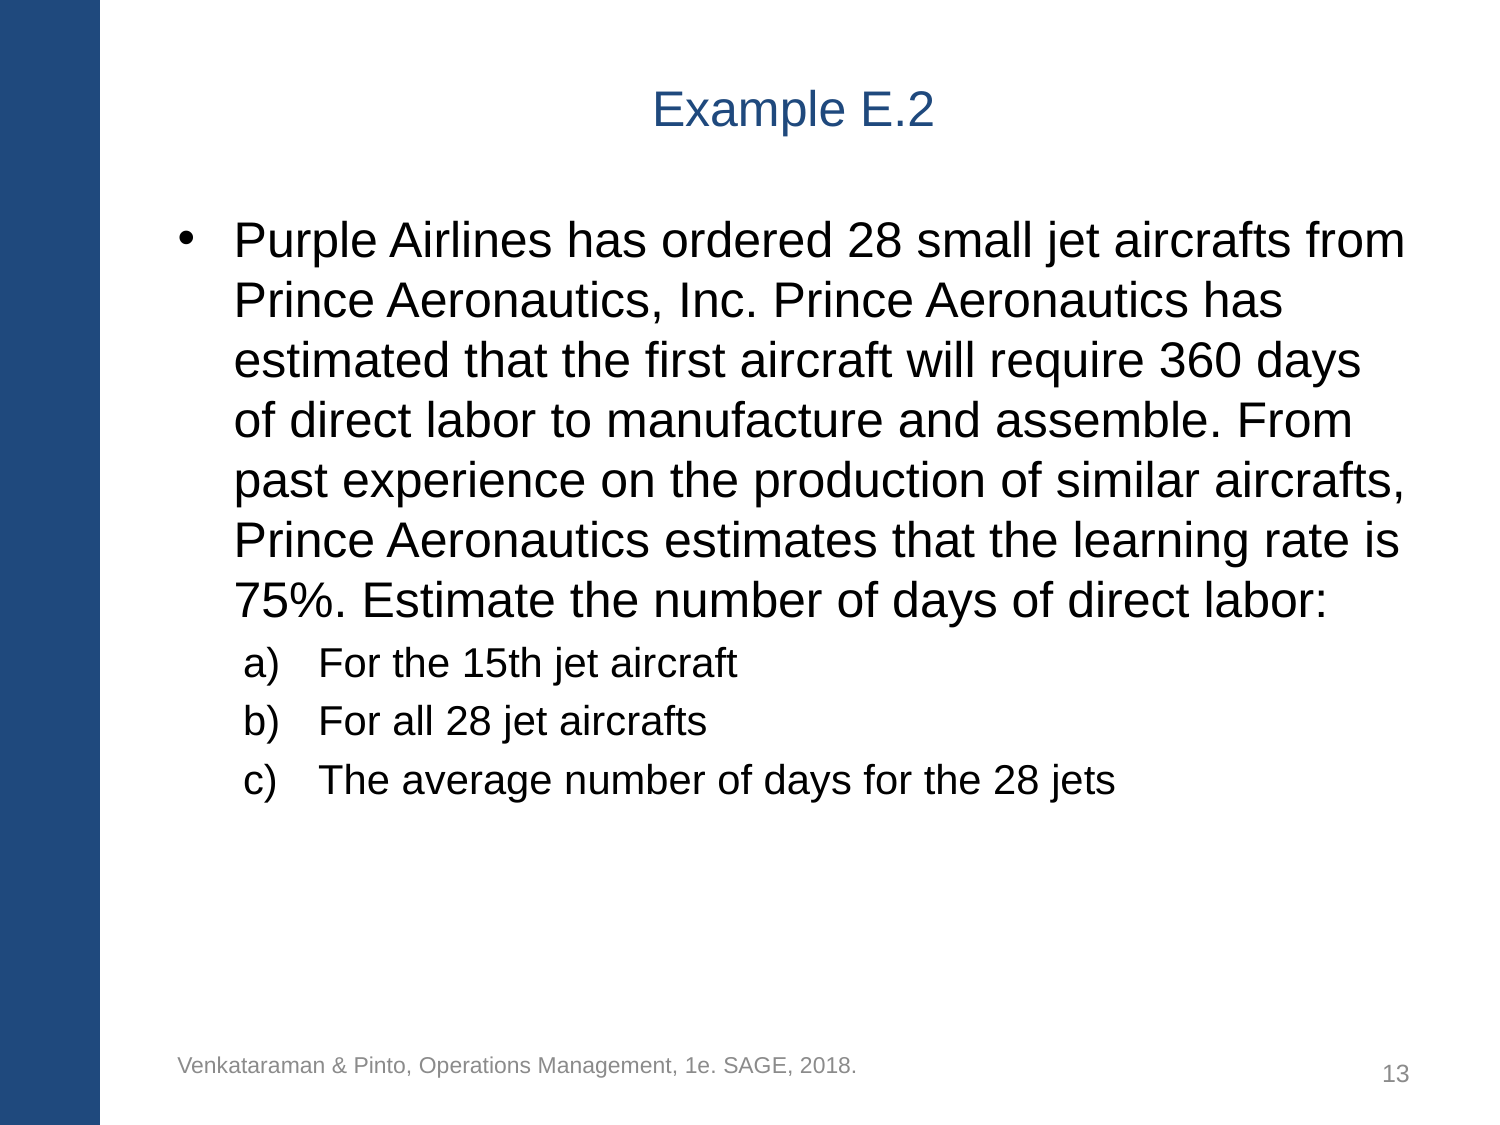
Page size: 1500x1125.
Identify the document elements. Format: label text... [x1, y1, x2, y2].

list Purple Airlines has ordered 28 small jet aircrafts from Prince Aeronautics, Inc. Prince Aeronautics has estimated that the first aircraft will require 360 days of direct labor to manufacture and assemble. From past experience on the production of similar aircrafts, Prince Aeronautics estimates that the learning rate is 75%. Estimate the number of days of direct labor: For the 15th jet aircraft For all 28 jet aircrafts The average number of days for the 28 jets [162, 200, 1425, 1025]
footer Venkataraman & Pinto, Operations Management, 1e. SAGE, 2018. [162, 1042, 1313, 1103]
slide_number 13 [1350, 1042, 1425, 1103]
title Example E.2 [162, 12, 1425, 200]
